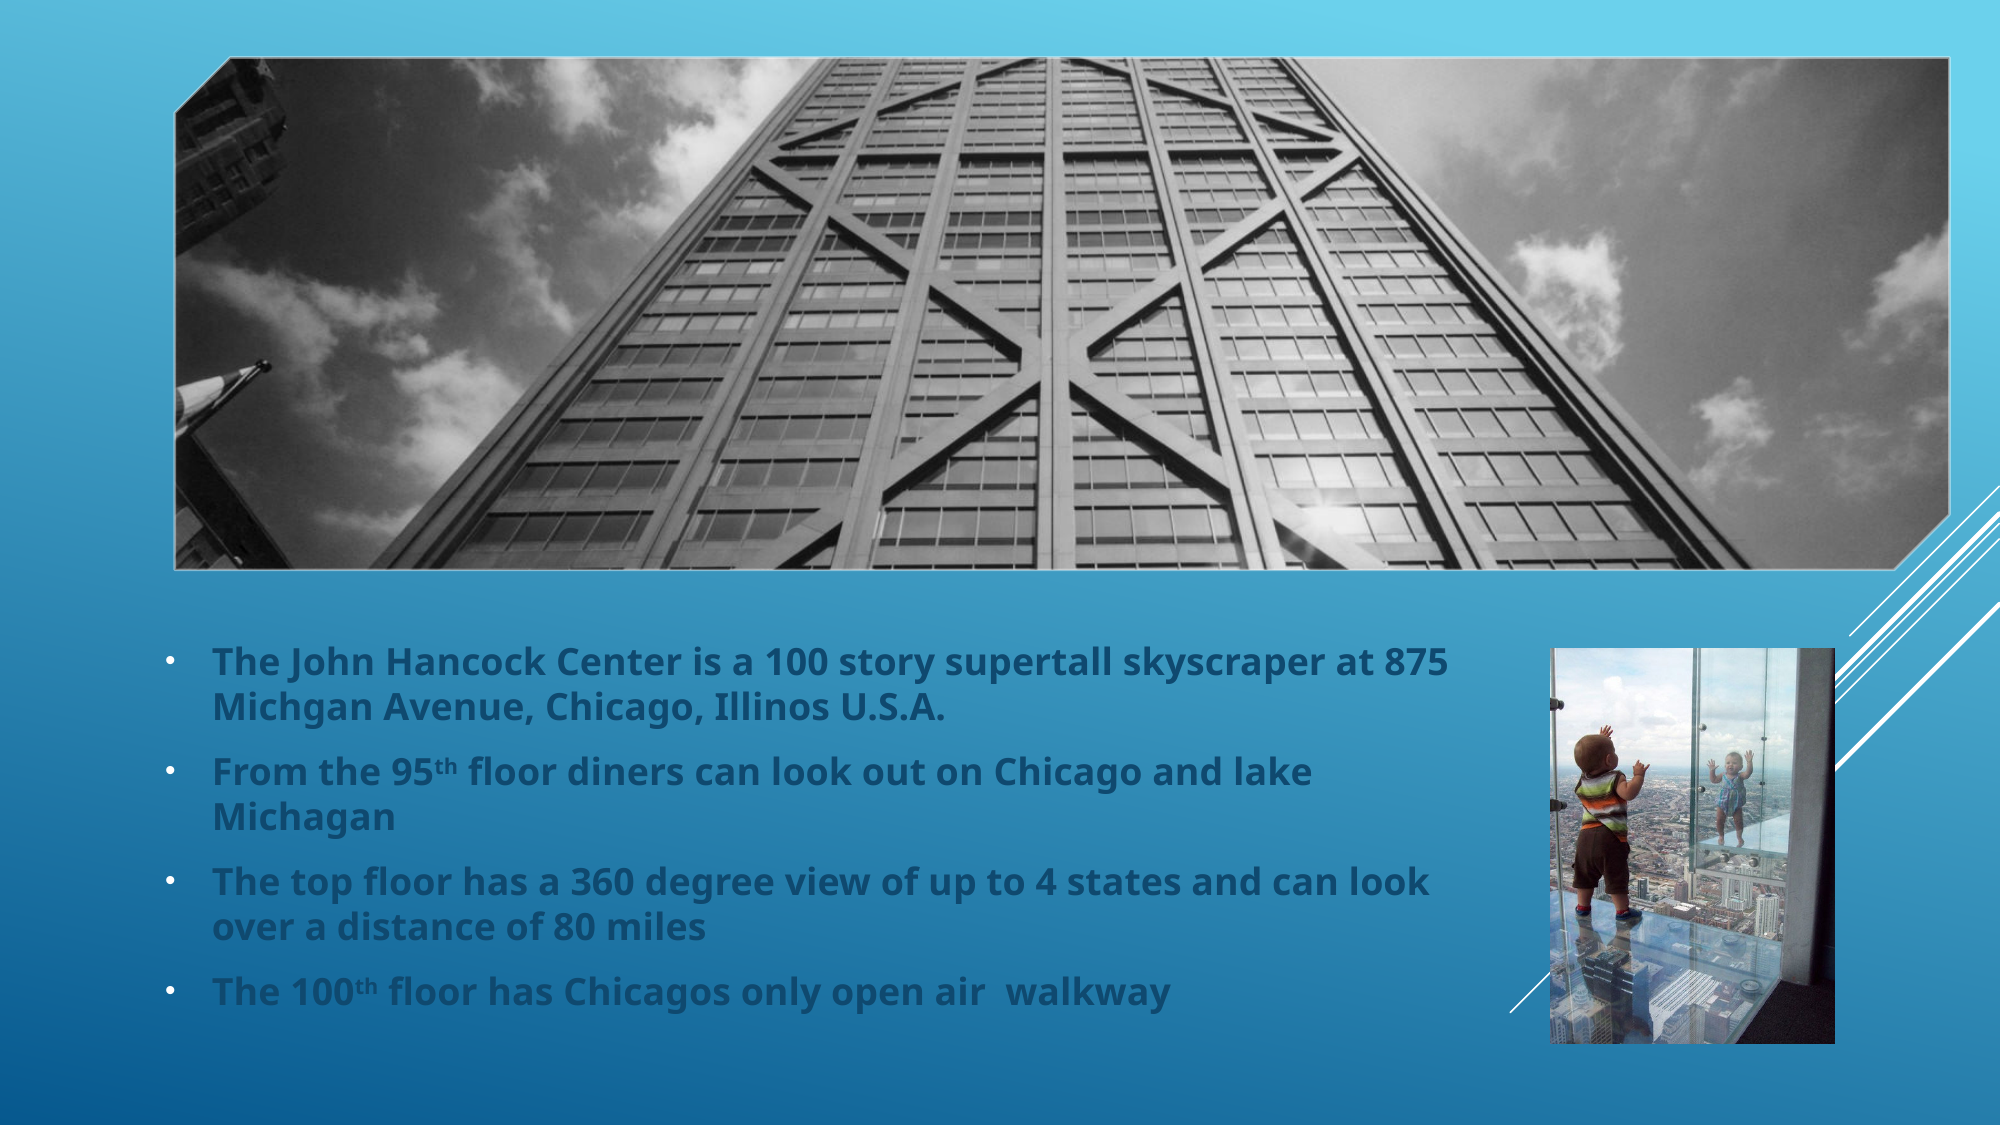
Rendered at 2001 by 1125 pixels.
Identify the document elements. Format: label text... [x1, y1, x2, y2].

list The John Hancock Center is a 100 story supertall skyscraper at 875 Michgan Avenue, Chicago, Illinos U.S.A. From the 95th floor diners can look out on Chicago and lake Michagan The top floor has a 360 degree view of up to 4 states and can look over a distance of 80 miles The 100th floor has Chicagos only open air walkway [150, 630, 1513, 1085]
picture [1549, 648, 1836, 1044]
picture [174, 57, 1950, 571]
